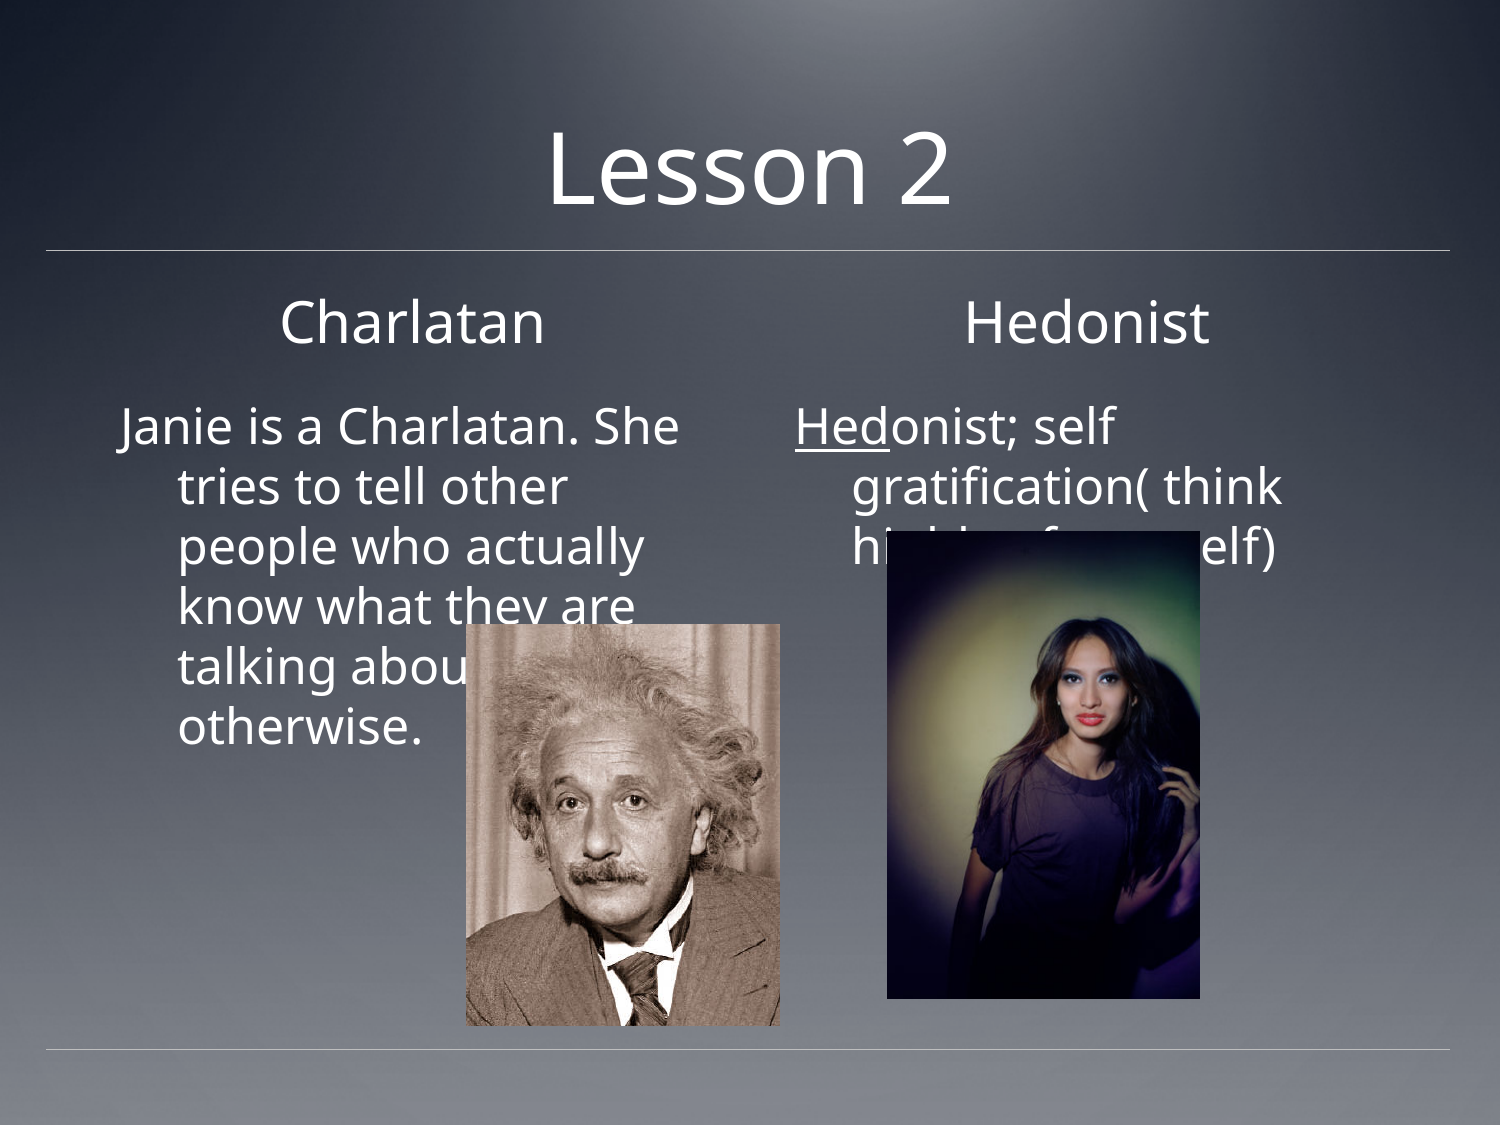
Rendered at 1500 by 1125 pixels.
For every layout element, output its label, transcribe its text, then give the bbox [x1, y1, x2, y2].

list Charlatan [105, 251, 721, 387]
list Hedonist [779, 251, 1395, 387]
picture [464, 622, 782, 1028]
title Lesson 2 [105, 17, 1394, 233]
list Hedonist; self gratification( think highly of yourself) [779, 387, 1395, 1026]
picture [885, 529, 1202, 1001]
list Janie is a Charlatan. She tries to tell other people who actually know what they are talking about otherwise. [105, 387, 721, 1026]
